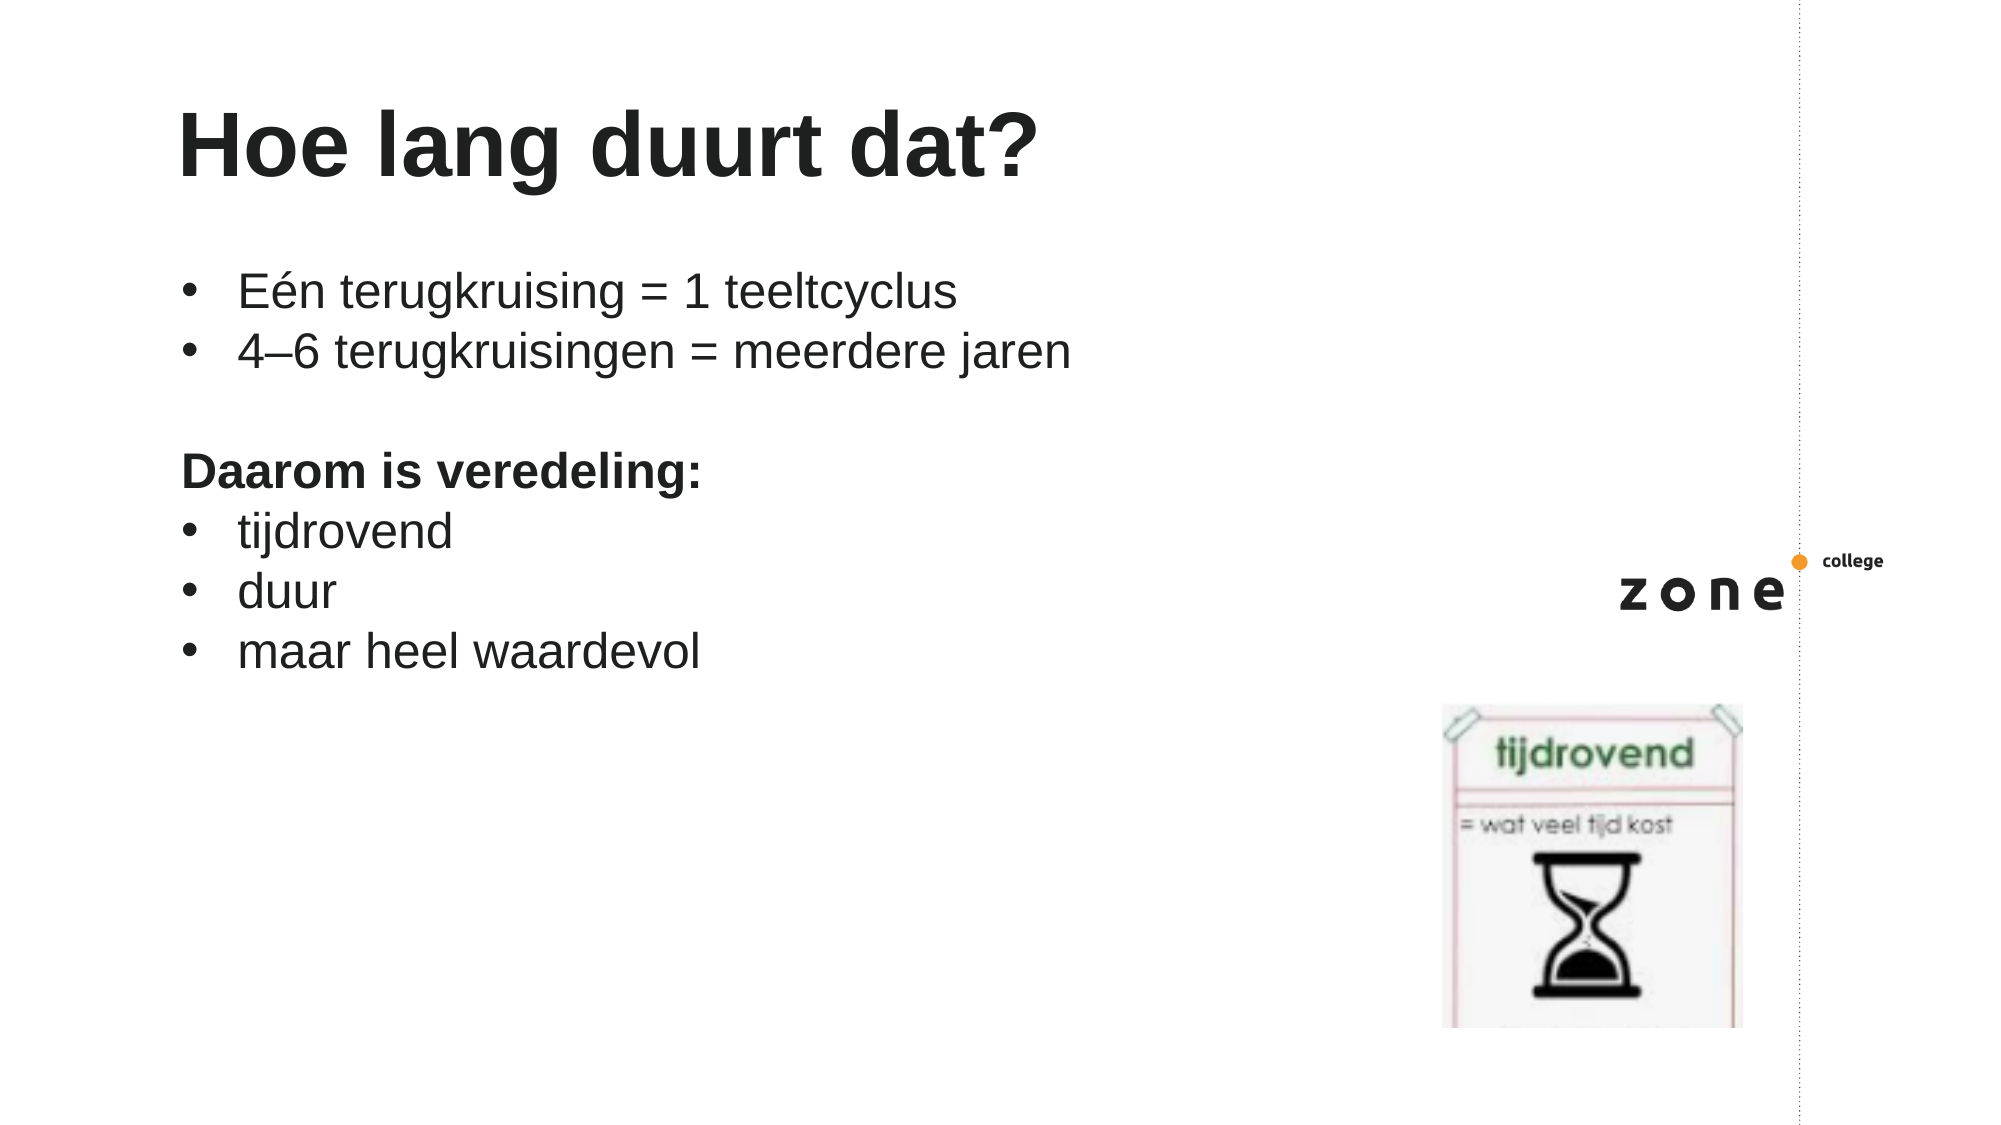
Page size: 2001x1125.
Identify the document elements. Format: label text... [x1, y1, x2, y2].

list Eén terugkruising = 1 teeltcyclus 4–6 terugkruisingen = meerdere jaren Daarom is veredeling: tijdrovend duur maar heel waardevol [165, 164, 1264, 818]
title Hoe lang duurt dat? [177, 97, 1471, 261]
picture [1441, 0, 2001, 1125]
